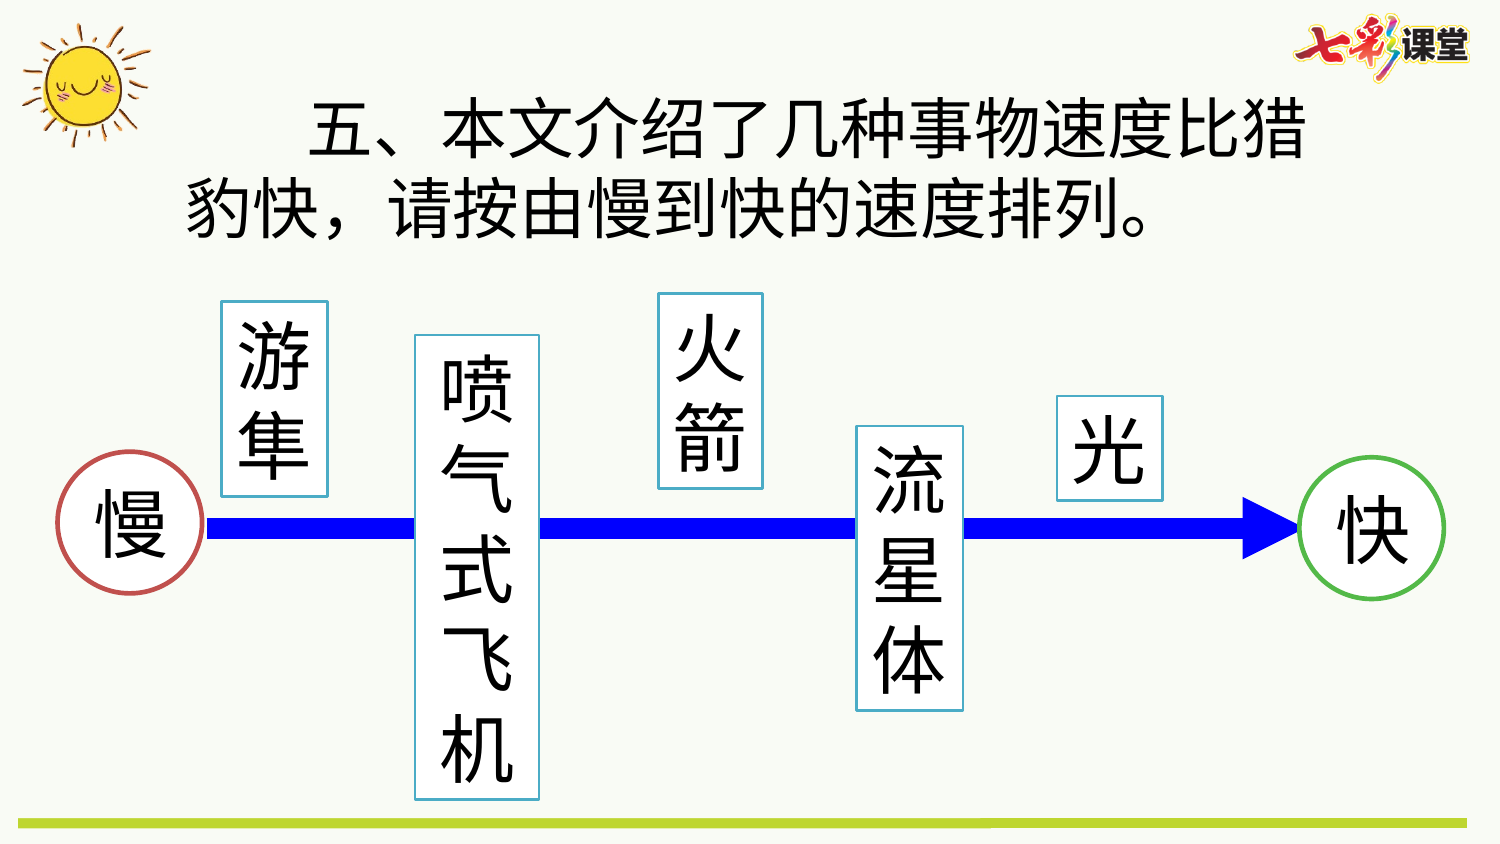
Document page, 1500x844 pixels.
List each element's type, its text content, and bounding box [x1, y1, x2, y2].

text_box 流星体 [855, 425, 964, 524]
text_box 快 [1298, 455, 1446, 601]
text_box 五、本文介绍了几种事物速度比猎豹快，请按由慢到快的速度排列。 [171, 79, 1353, 254]
text_box 喷气式飞机 [414, 536, 540, 801]
text_box 游隼 [220, 300, 329, 498]
picture [18, 771, 1467, 844]
picture [0, 0, 173, 172]
text_box 慢 [56, 450, 204, 595]
text_box 火箭 [657, 292, 764, 490]
text_box 流星体 [855, 536, 964, 712]
picture [1291, 9, 1472, 87]
text_box 喷气式飞机 [414, 334, 540, 524]
text_box 光 [1056, 395, 1164, 502]
